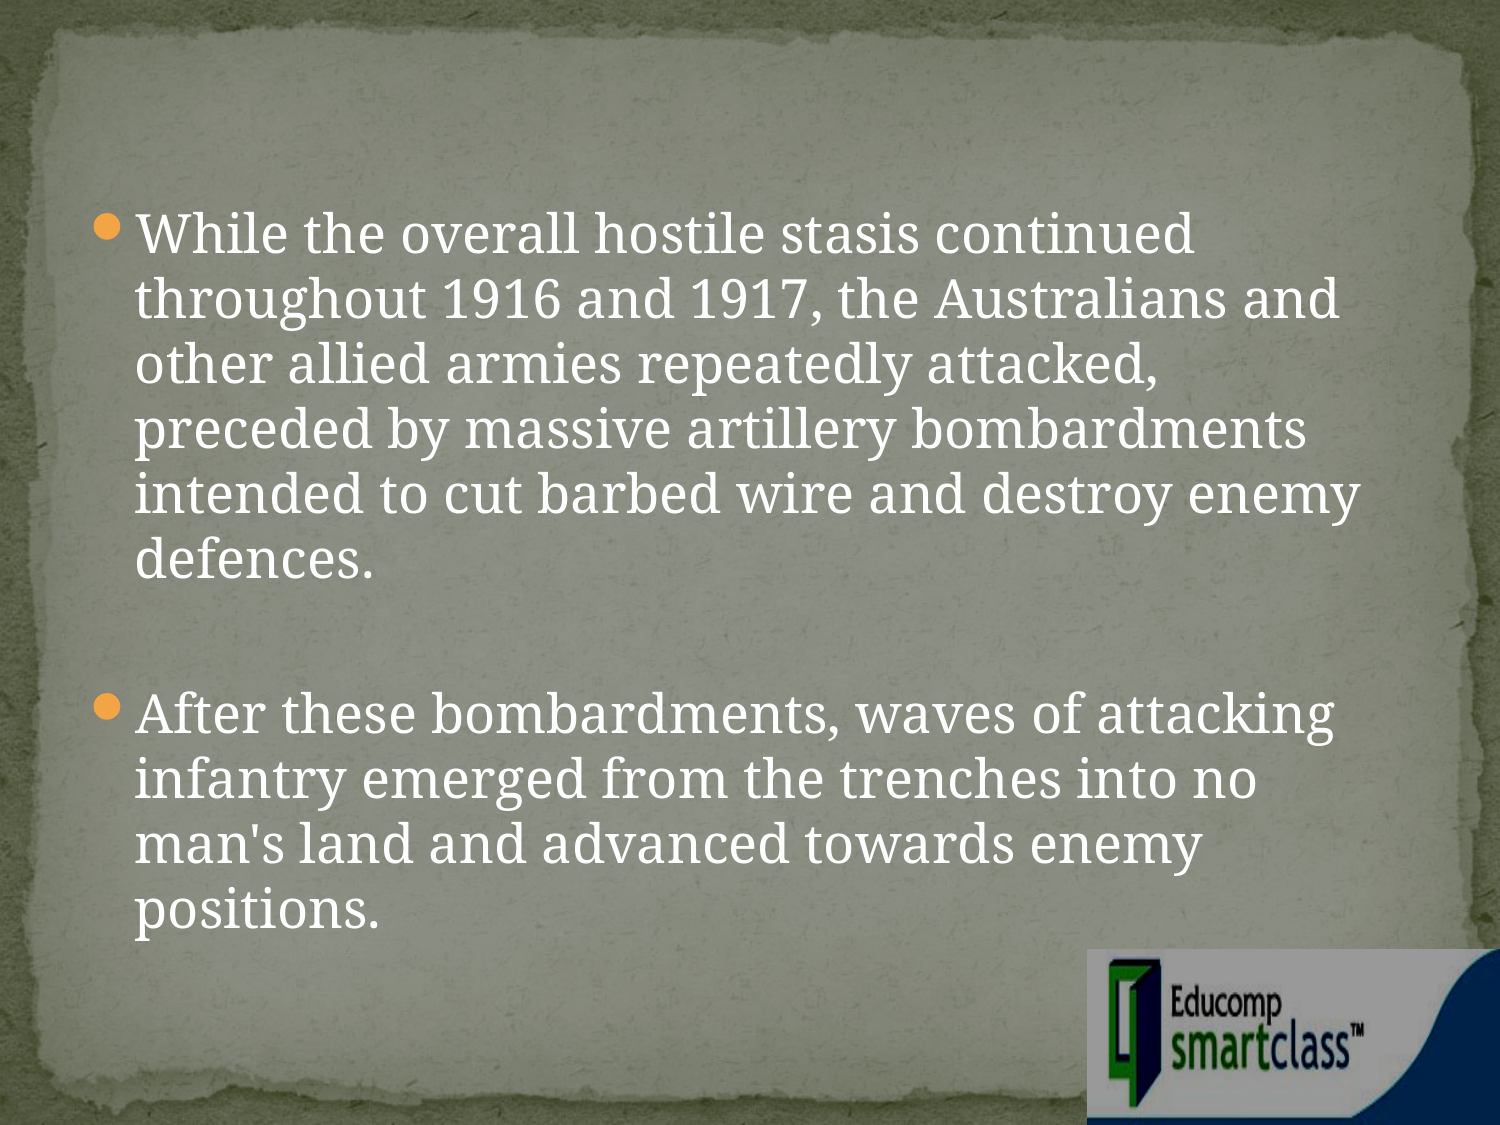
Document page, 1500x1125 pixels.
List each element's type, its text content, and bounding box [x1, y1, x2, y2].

picture [1087, 949, 1500, 1125]
list While the overall hostile stasis continued throughout 1916 and 1917, the Australians and other allied armies repeatedly attacked, preceded by massive artillery bombardments intended to cut barbed wire and destroy enemy defences. After these bombardments, waves of attacking infantry emerged from the trenches into no man's land and advanced towards enemy positions. [75, 37, 1425, 1005]
